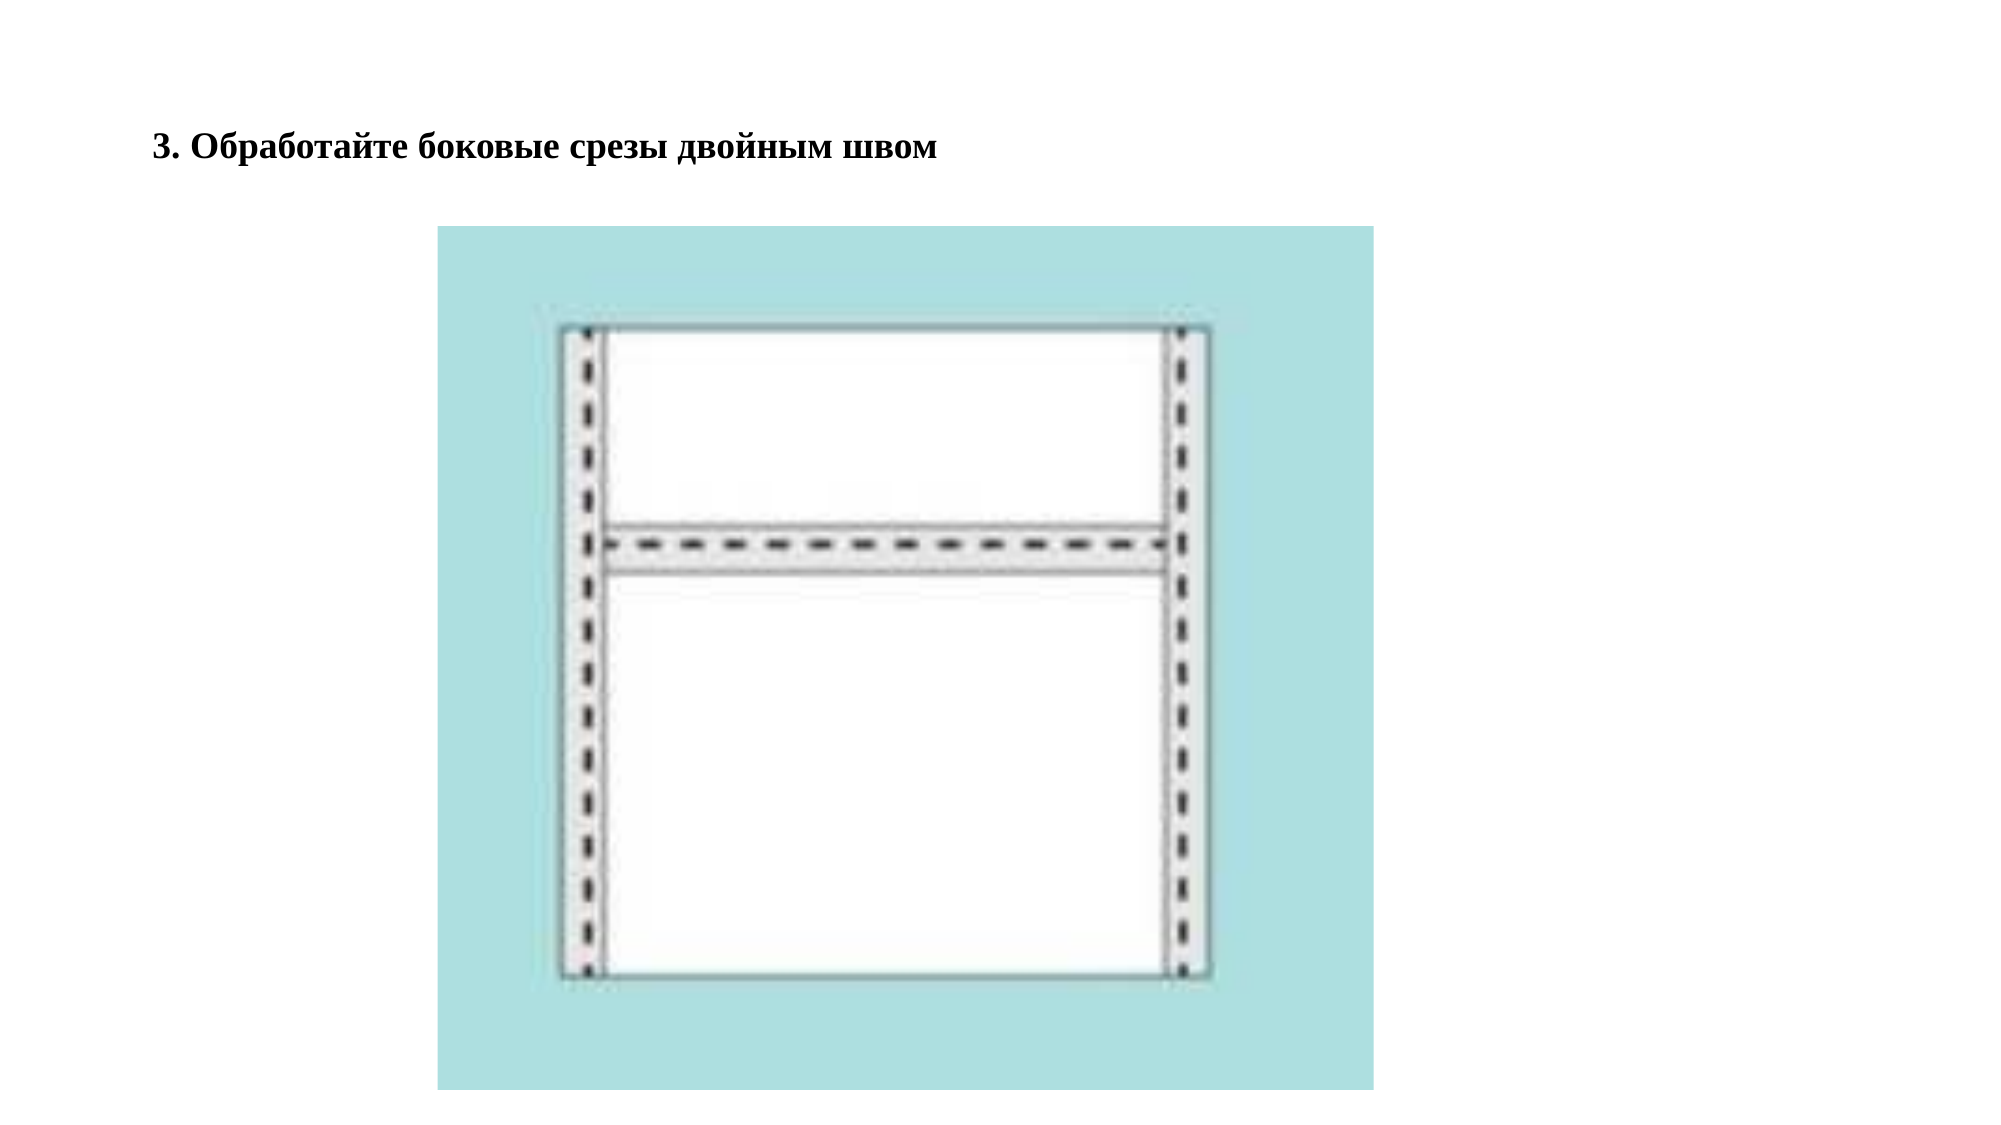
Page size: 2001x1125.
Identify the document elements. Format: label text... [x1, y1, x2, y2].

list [437, 226, 1374, 1090]
title 3. Обработайте боковые срезы двойным швом [137, 59, 1863, 278]
